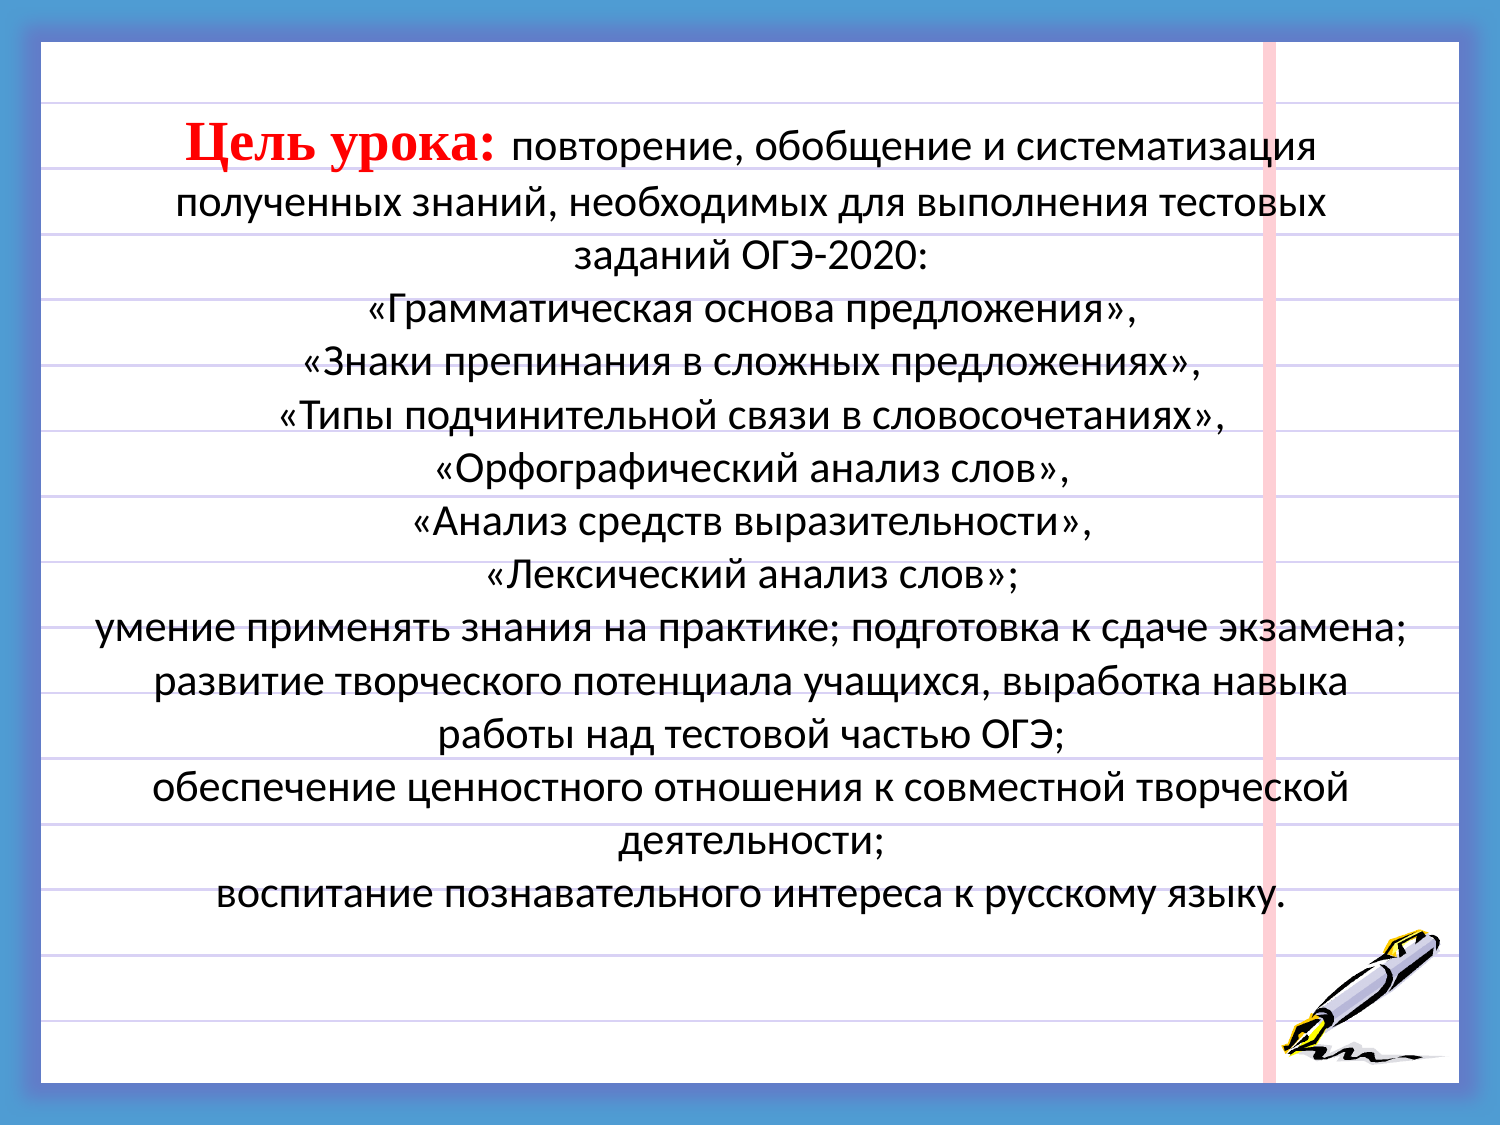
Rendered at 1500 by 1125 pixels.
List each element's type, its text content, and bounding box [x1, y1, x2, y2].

picture [41, 42, 1459, 1083]
title Цель урока: повторение, обобщение и систематизация полученных знаний, необходимых для выполнения тестовых заданий ОГЭ-2020: «Грамматическая основа предложения», «Знаки препинания в сложных предложениях», «Типы подчинительной связи в словосочетаниях», «Орфографический анализ слов», «Анализ средств выразительности», «Лексический анализ слов»; умение применять знания на практике; подготовка к сдаче экзамена; развитие творческого потенциала учащихся, выработка навыка работы над тестовой частью ОГЭ; обеспечение ценностного отношения к совместной творческой деятельности; воспитание познавательного интереса к русскому языку. [76, 66, 1427, 1008]
